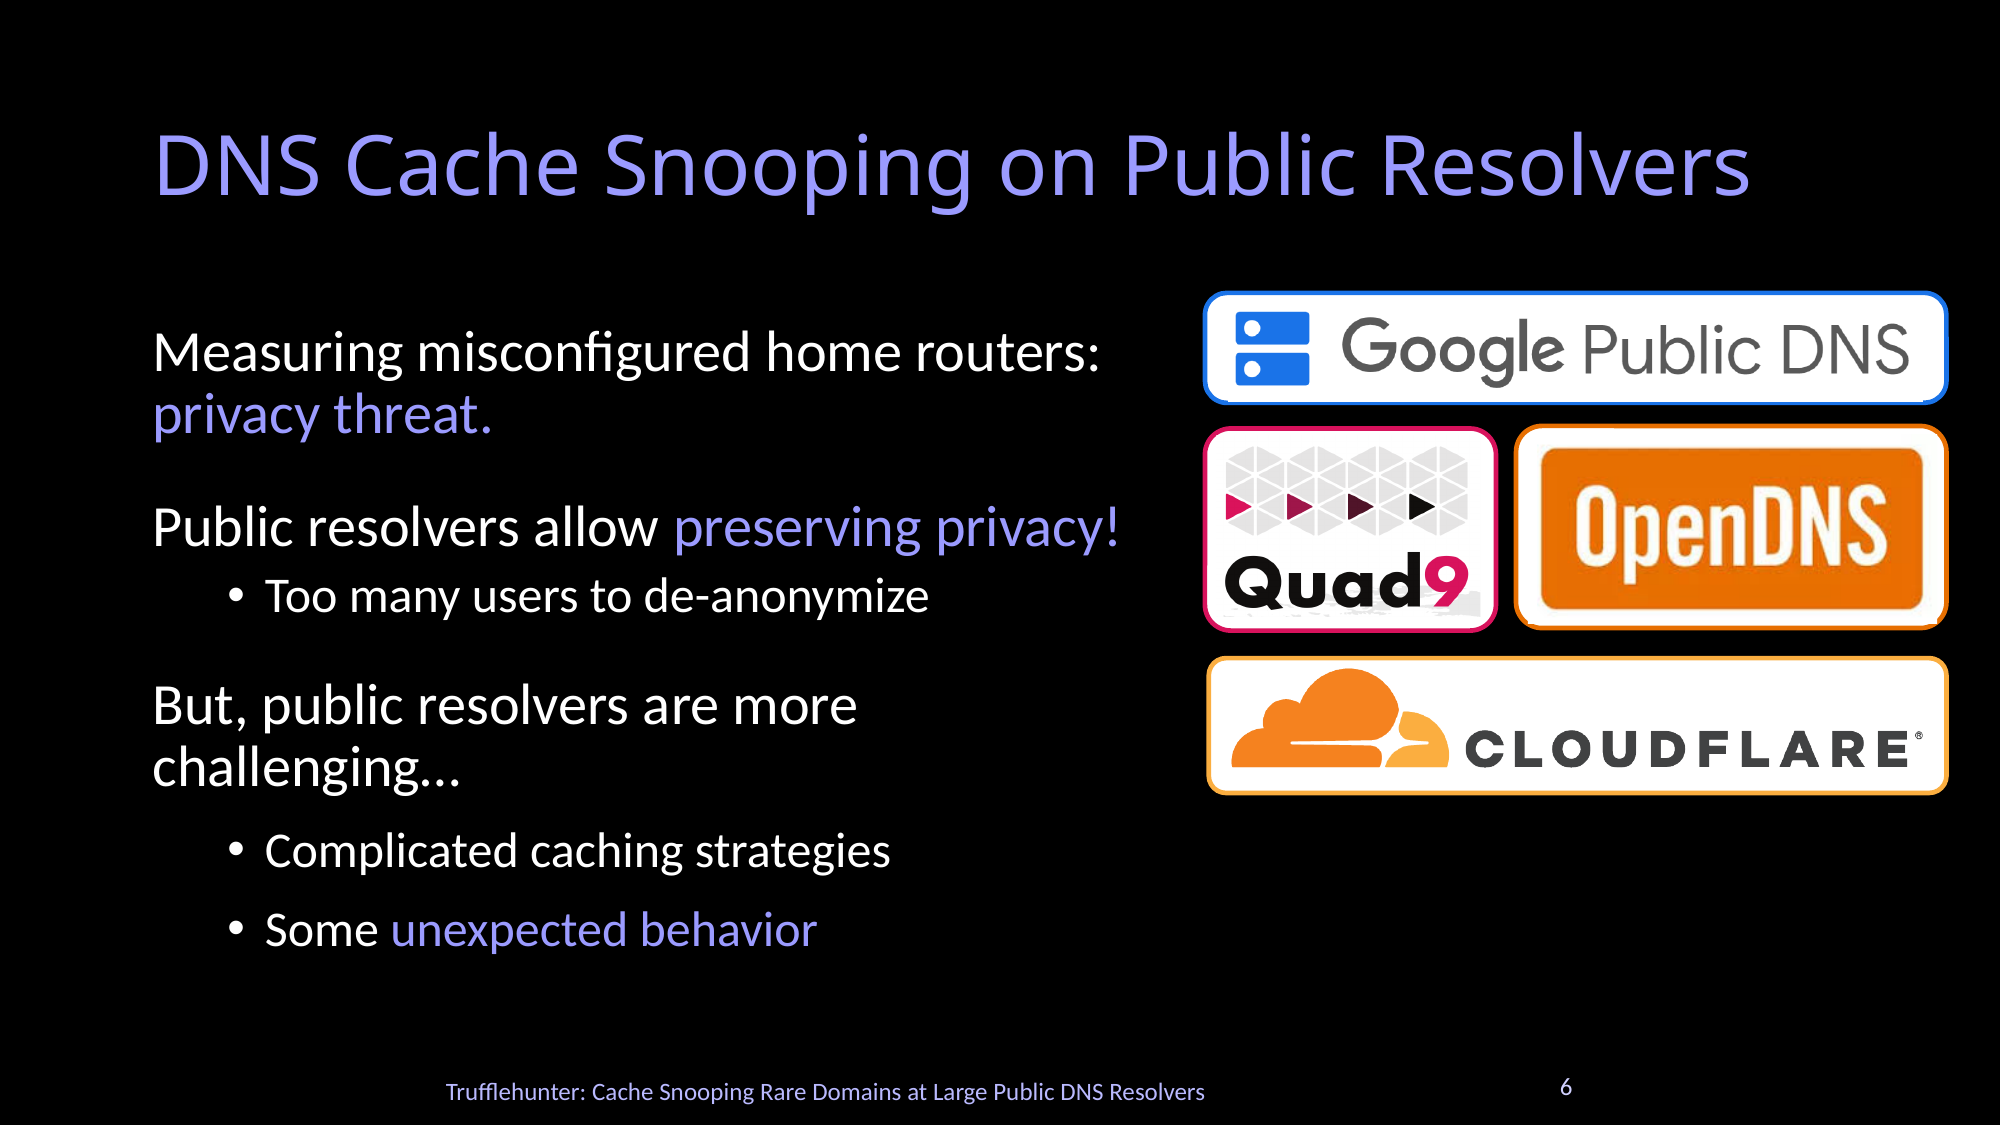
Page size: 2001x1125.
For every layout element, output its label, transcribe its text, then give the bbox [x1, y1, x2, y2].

footer Trufflehunter: Cache Snooping Rare Domains at Large Public DNS Resolvers [412, 1060, 1240, 1121]
list Measuring misconfigured home routers: privacy threat. Public resolvers allow preserving privacy! Too many users to de-anonymize But, public resolvers are more challenging… Complicated caching strategies Some unexpected behavior [137, 313, 1174, 992]
text_box [1481, 429, 1498, 630]
picture [1527, 434, 1938, 624]
title DNS Cache Snooping on Public Resolvers [137, 59, 1863, 278]
text_box [1203, 431, 1216, 628]
text_box [1514, 424, 1948, 630]
picture [1216, 423, 1481, 631]
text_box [1208, 658, 1947, 793]
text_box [1204, 292, 1947, 403]
slide_number 6 [1137, 1055, 1588, 1116]
